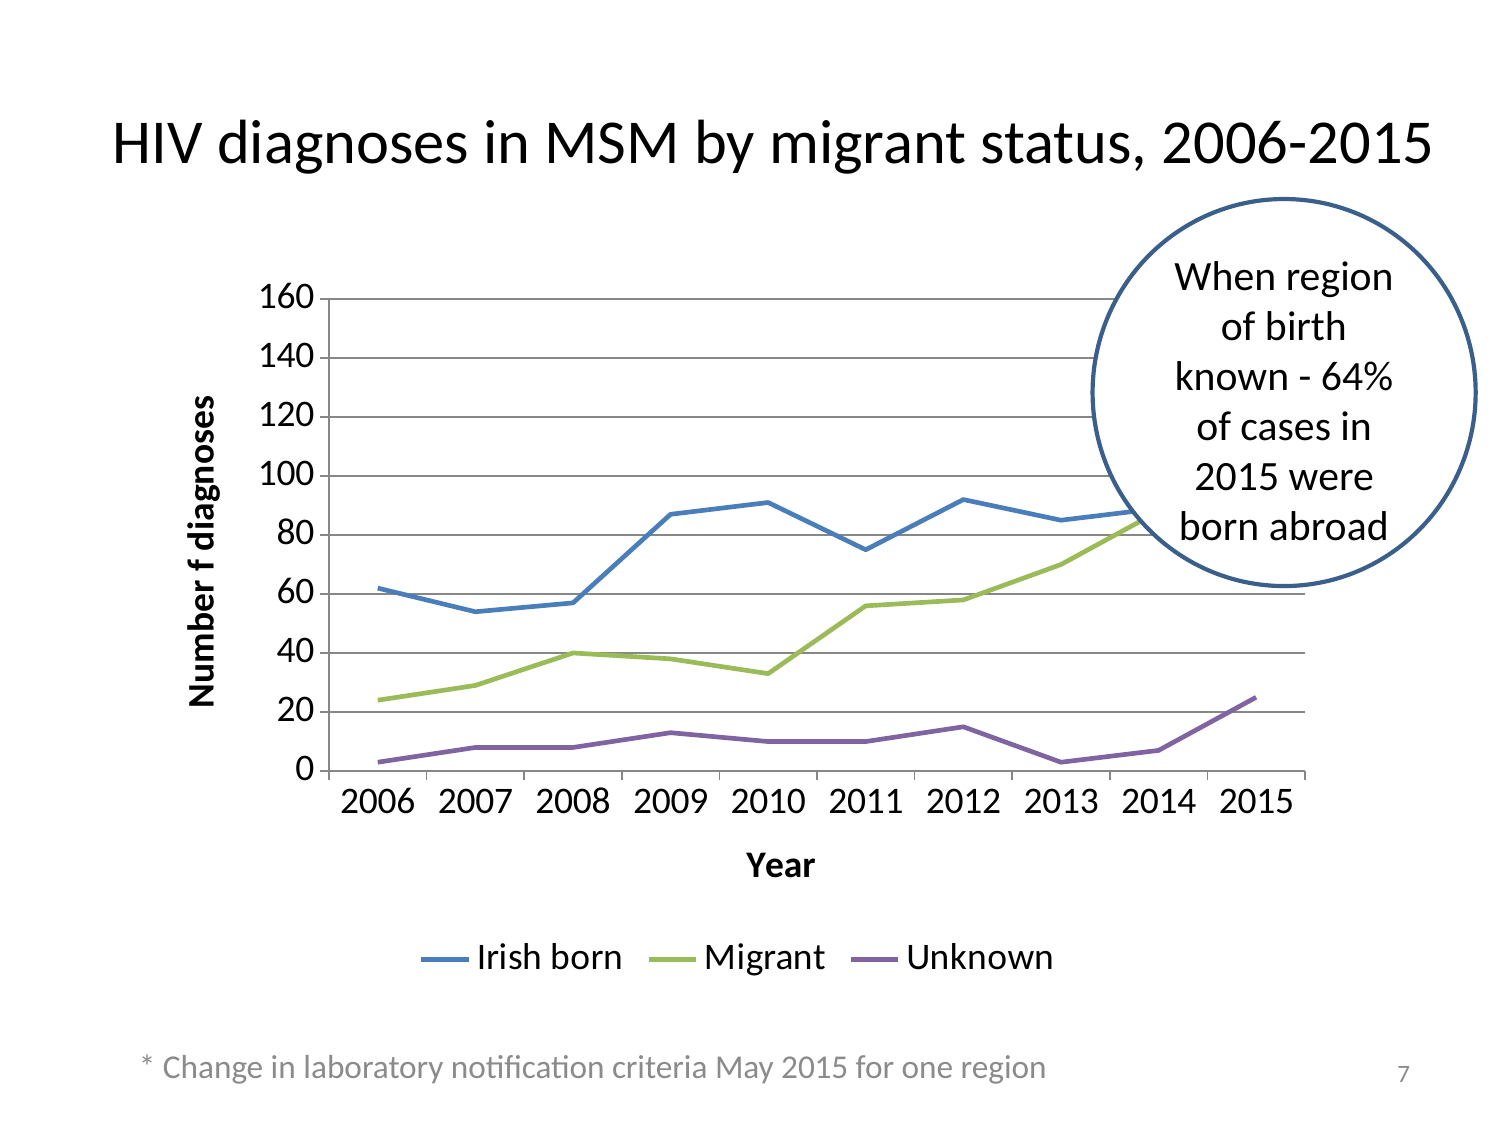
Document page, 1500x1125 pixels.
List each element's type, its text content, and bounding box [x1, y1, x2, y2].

slide_number 7 [1074, 1042, 1425, 1103]
text_box [1422, 255, 1478, 530]
text_box [1161, 196, 1407, 241]
text_box [1333, 557, 1389, 582]
text_box [1138, 255, 1146, 264]
text_box When region of birth known - 64% of cases in 2015 were born abroad [1146, 241, 1422, 557]
chart [147, 265, 1329, 987]
title HIV diagnoses in MSM by migrant status, 2006-2015 [75, 45, 1475, 233]
footer * Change in laboratory notification criteria May 2015 for one region [123, 1035, 1341, 1095]
